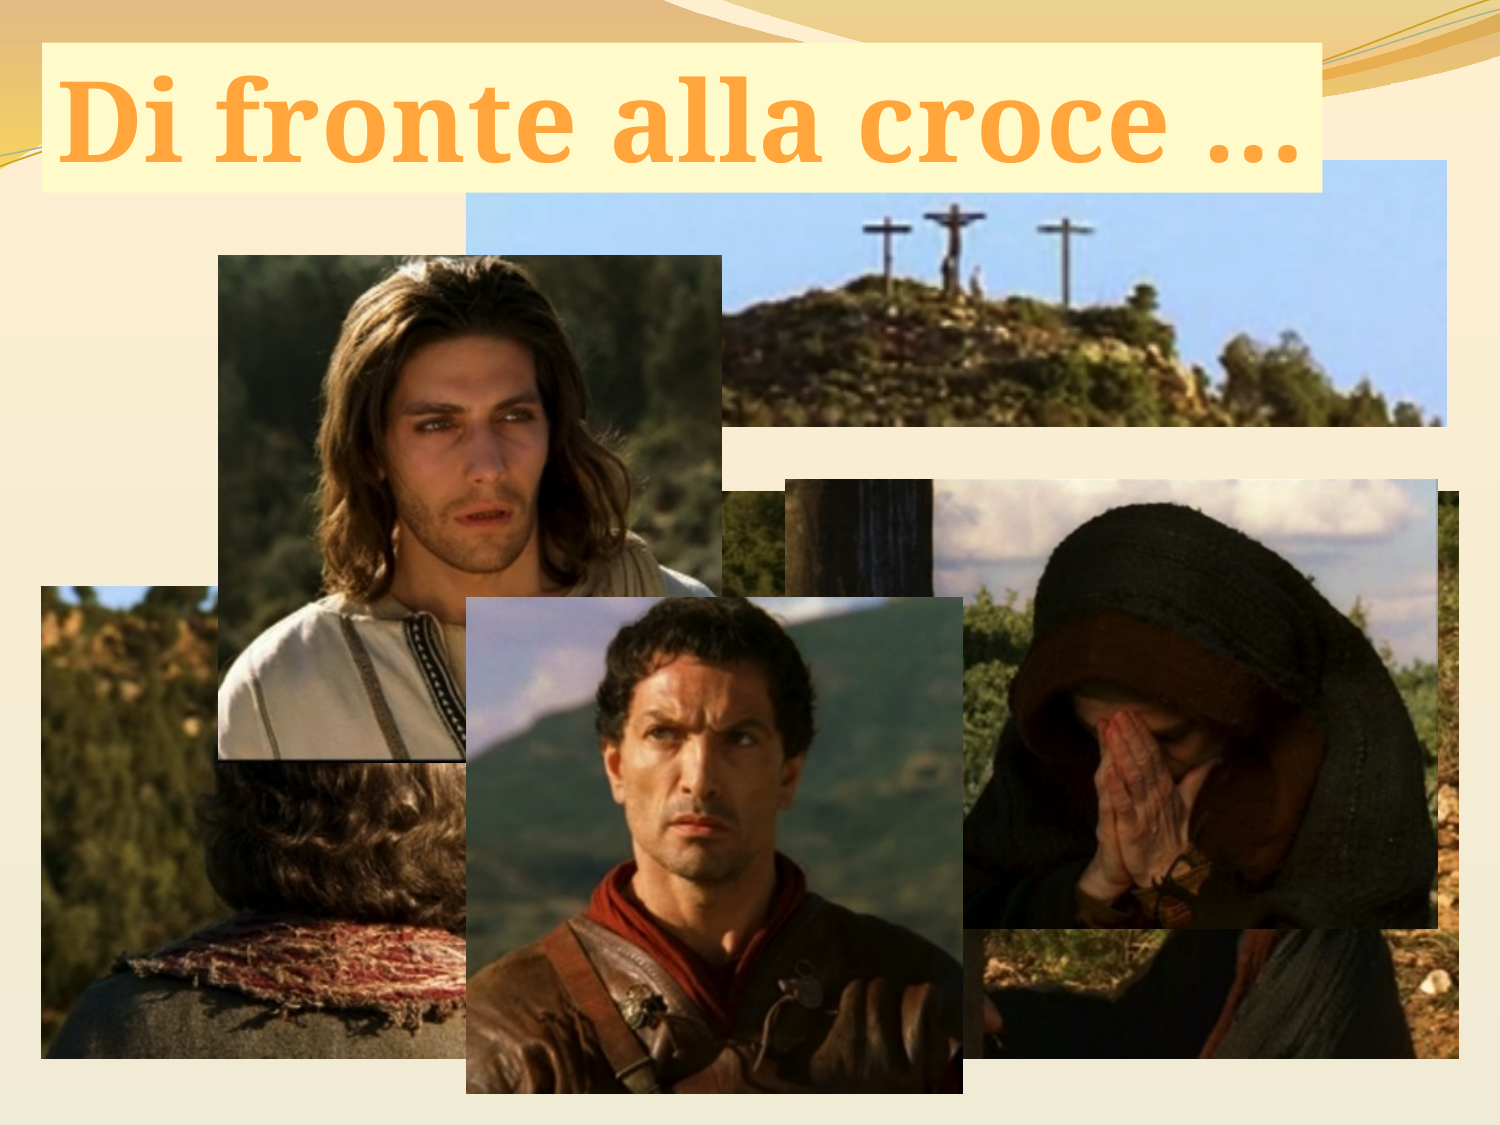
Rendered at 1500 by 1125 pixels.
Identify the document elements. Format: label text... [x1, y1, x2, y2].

text_box Di fronte alla croce … [42, 42, 1323, 193]
picture [41, 585, 461, 1059]
picture [218, 160, 1448, 1095]
picture [966, 491, 1459, 1059]
